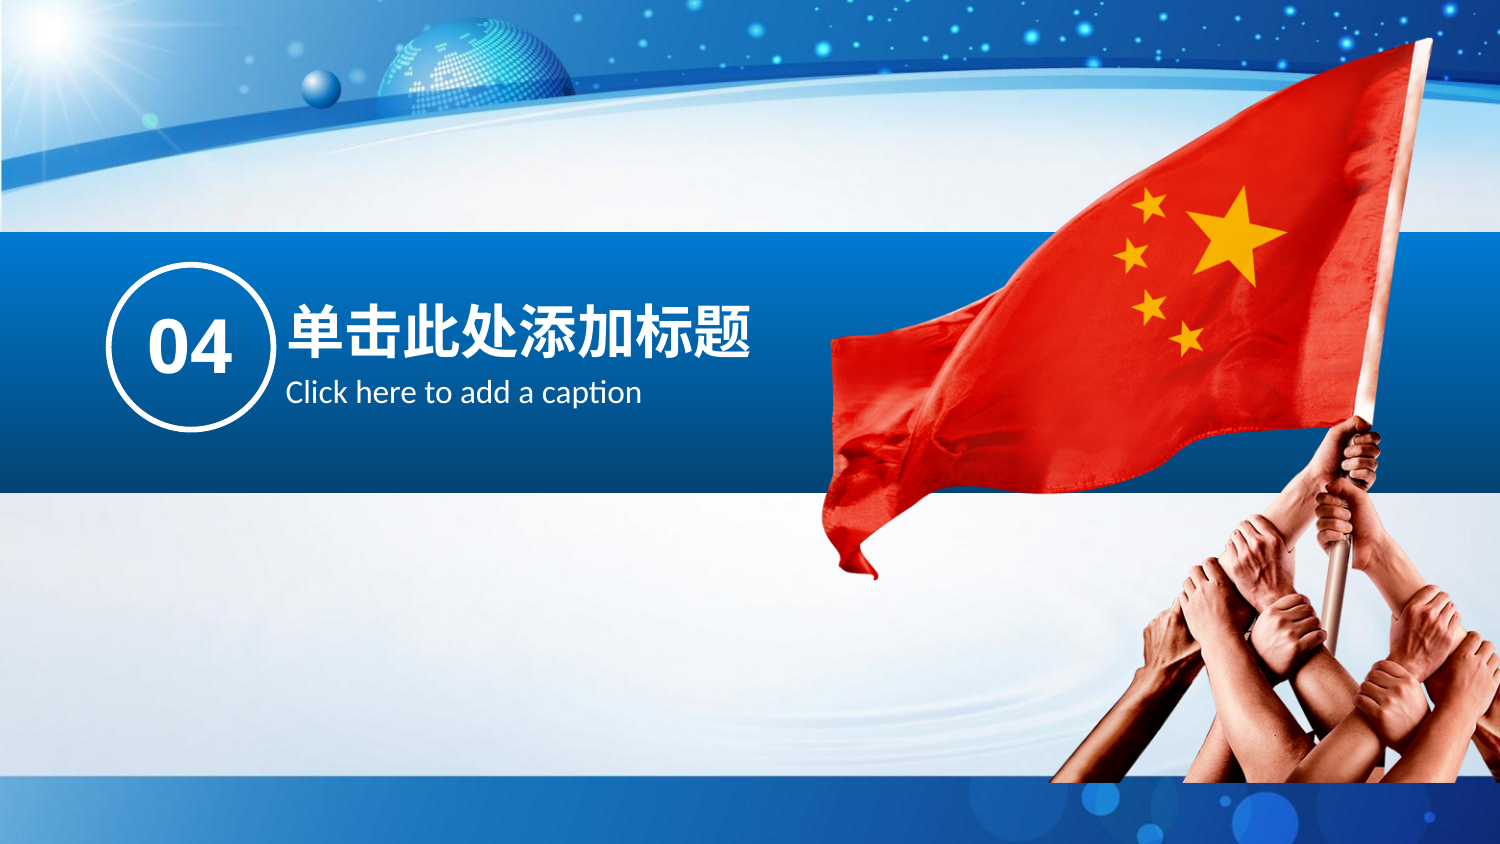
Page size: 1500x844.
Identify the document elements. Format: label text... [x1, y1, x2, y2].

text_box Click here to add a caption [270, 362, 727, 418]
text_box 04 [133, 291, 249, 397]
picture [0, 0, 1500, 844]
text_box [0, 231, 727, 495]
text_box [106, 262, 276, 432]
text_box 单击此处添加标题 [271, 288, 727, 362]
